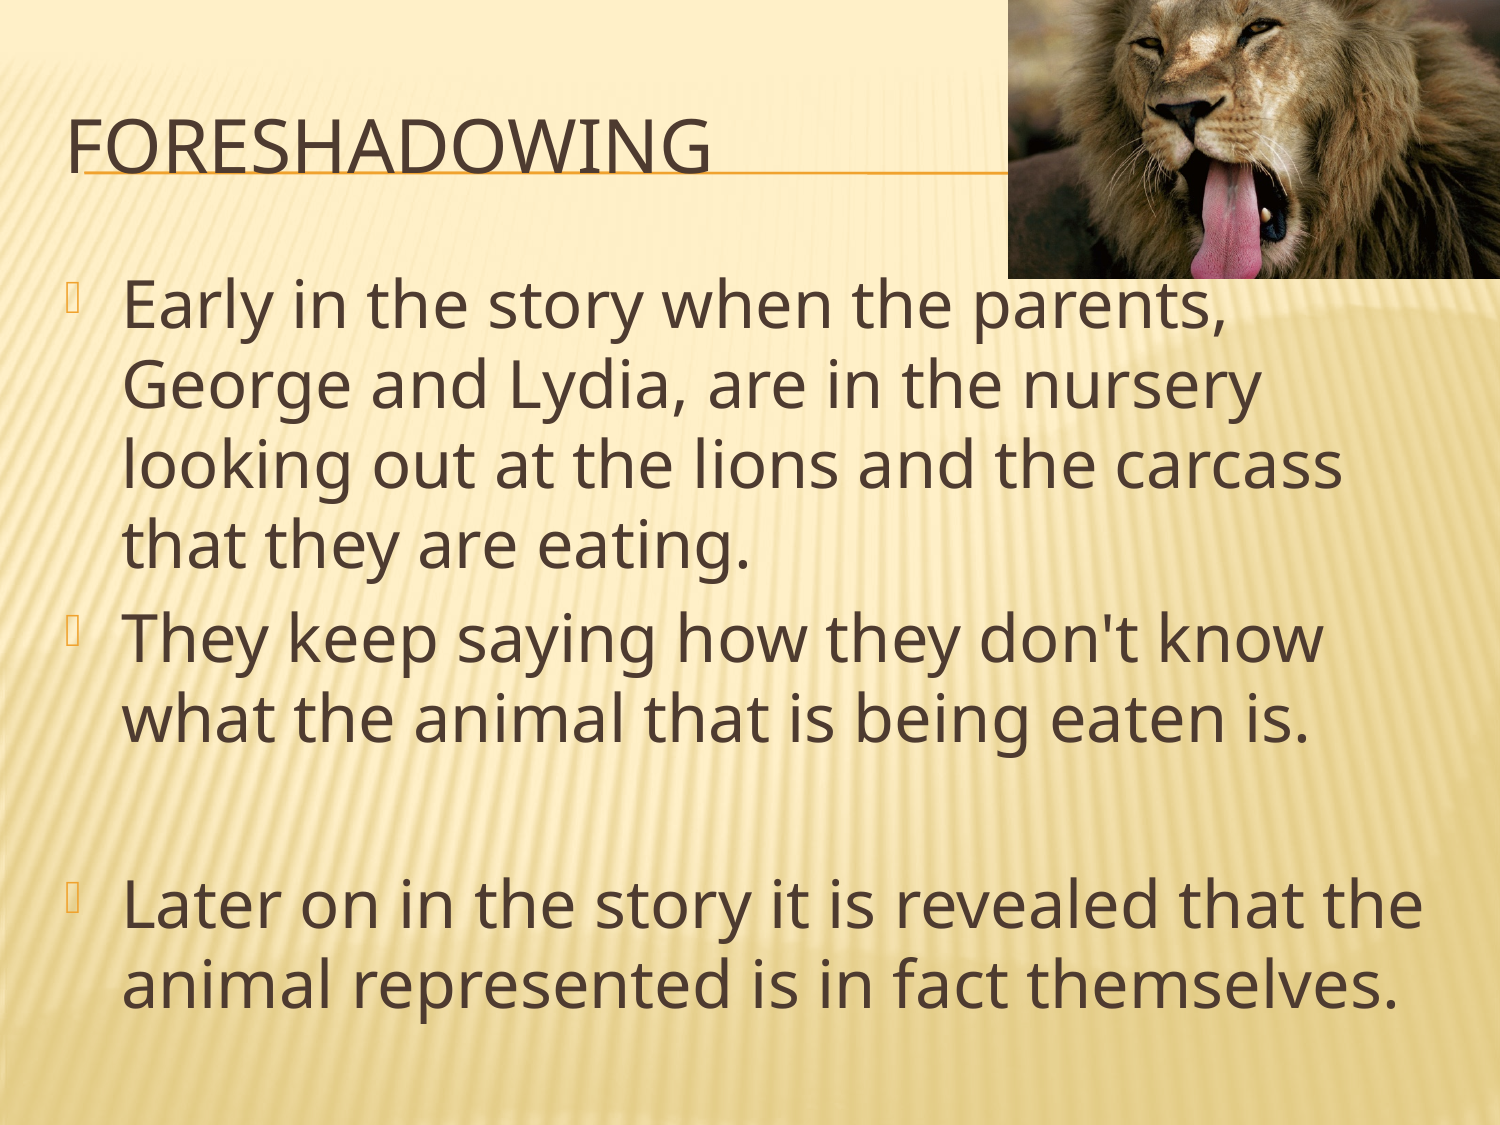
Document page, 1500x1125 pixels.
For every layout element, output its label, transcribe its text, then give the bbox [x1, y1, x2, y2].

list Early in the story when the parents, George and Lydia, are in the nursery looking out at the lions and the carcass that they are eating. They keep saying how they don't know what the animal that is being eaten is. Later on in the story it is revealed that the animal represented is in fact themselves. [50, 254, 1475, 998]
title Foreshadowing [50, 75, 998, 213]
picture [1008, 0, 1500, 280]
